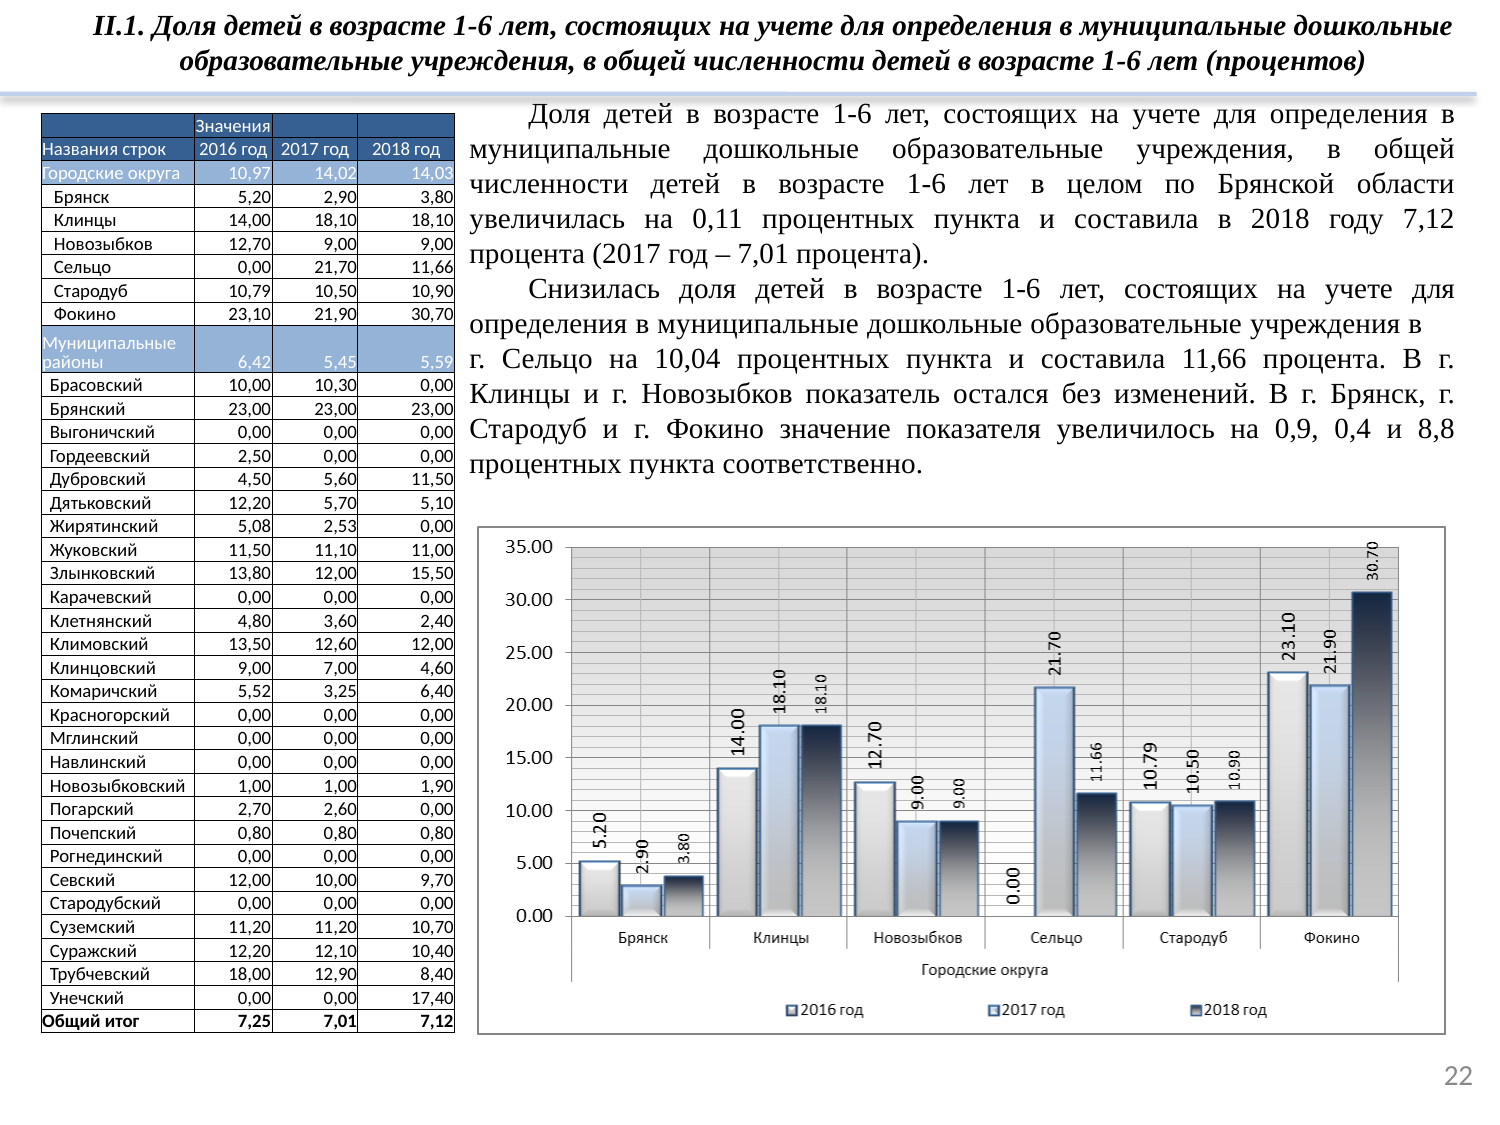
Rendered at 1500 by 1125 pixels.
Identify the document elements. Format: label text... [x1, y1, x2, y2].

table_cell Трубчевский [42, 962, 194, 985]
table_cell 0,00 [358, 585, 454, 608]
table_cell 10,40 [358, 939, 454, 961]
table_cell 9,00 [195, 656, 272, 679]
table_cell 0,00 [358, 420, 454, 443]
table_cell 0,00 [358, 373, 454, 396]
table_cell 10,97 [195, 161, 272, 184]
table_cell 7,00 [273, 656, 357, 679]
table_cell 2,90 [273, 185, 357, 207]
table_cell 18,10 [358, 208, 454, 231]
table_cell 12,60 [273, 633, 357, 655]
table_cell 0,00 [195, 585, 272, 608]
table_cell 9,00 [358, 232, 454, 254]
table_cell 5,59 [358, 326, 454, 372]
table_cell 5,20 [195, 185, 272, 207]
table_cell 11,50 [195, 538, 272, 561]
table_cell 0,00 [195, 703, 272, 726]
table_cell 0,00 [273, 727, 357, 749]
table_cell 0,00 [195, 750, 272, 773]
table_cell 7,25 [195, 1010, 272, 1032]
table_cell Названия строк [42, 138, 194, 160]
table_cell Дятьковский [42, 491, 194, 514]
table_cell Брянск [42, 185, 194, 207]
table_cell 5,45 [273, 326, 357, 372]
text_box Доля детей в возрасте 1-6 лет, состоящих на учете для определения в муниципальные дошкольные образовательные учреждения, в общей численности детей в возрасте 1-6 лет в целом по Брянской области увеличилась на 0,11 процентных пункта и составила в 2018 году 7,12 процента (2017 год – 7,01 процента). Снизилась доля детей в возрасте 1-6 лет, состоящих на учете для определения в муниципальные дошкольные образовательные учреждения в г. Сельцо на 10,04 процентных пункта и составила 11,66 процента. В г. Клинцы и г. Новозыбков показатель остался без изменений. В г. Брянск, г. Стародуб и г. Фокино значение показателя увеличилось на 0,9, 0,4 и 8,8 процентных пункта соответственно. [454, 102, 1471, 487]
table_header [42, 114, 194, 137]
table_cell Комаричский [42, 680, 194, 702]
table_cell 7,12 [358, 1010, 454, 1032]
table_cell 18,10 [273, 208, 357, 231]
table_cell 4,60 [358, 656, 454, 679]
table_cell Суражский [42, 939, 194, 961]
table_cell Севский [42, 868, 194, 891]
table_cell Новозыбковский [42, 774, 194, 796]
table_cell 11,20 [195, 915, 272, 938]
table_cell 10,90 [358, 279, 454, 302]
table_cell 14,02 [273, 161, 357, 184]
table_cell 11,50 [358, 468, 454, 490]
table_cell 0,00 [358, 444, 454, 467]
table_cell 0,00 [195, 420, 272, 443]
table_cell 13,50 [195, 633, 272, 655]
table_header [358, 114, 454, 137]
table_cell 0,00 [195, 727, 272, 749]
table_cell Выгоничский [42, 420, 194, 443]
table_cell Злынковский [42, 562, 194, 584]
table_cell 4,80 [195, 609, 272, 632]
table_cell 10,79 [195, 279, 272, 302]
table_cell Суземский [42, 915, 194, 938]
table_cell Городские округа [42, 161, 194, 184]
table_cell Брянский [42, 397, 194, 419]
table_cell 0,80 [358, 821, 454, 844]
table_cell 0,00 [273, 703, 357, 726]
table_cell 1,90 [358, 774, 454, 796]
table_cell Стародубский [42, 892, 194, 914]
table_cell 23,00 [273, 397, 357, 419]
table_cell 2017 год [273, 138, 357, 160]
table_cell 21,70 [273, 255, 357, 278]
table_cell 14,03 [358, 161, 454, 184]
table_cell Клетнянский [42, 609, 194, 632]
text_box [469, 518, 1453, 1043]
table_cell 0,00 [358, 515, 454, 537]
table_cell 3,60 [273, 609, 357, 632]
table_cell Унечский [42, 986, 194, 1009]
table_cell 5,70 [273, 491, 357, 514]
table_cell 10,30 [273, 373, 357, 396]
table_cell 0,00 [358, 727, 454, 749]
table_cell 2,50 [195, 444, 272, 467]
table_cell 0,00 [195, 892, 272, 914]
table_cell Почепский [42, 821, 194, 844]
table_cell 11,66 [358, 255, 454, 278]
table_cell 2,53 [273, 515, 357, 537]
table_cell 3,80 [358, 185, 454, 207]
table_cell 30,70 [358, 303, 454, 325]
table_cell 5,08 [195, 515, 272, 537]
table_cell 12,00 [358, 633, 454, 655]
table_cell 23,00 [195, 397, 272, 419]
table_cell Климовский [42, 633, 194, 655]
table_cell Стародуб [42, 279, 194, 302]
table_cell 0,00 [195, 986, 272, 1009]
table_cell Клинцовский [42, 656, 194, 679]
table_cell Клинцы [42, 208, 194, 231]
table_cell 12,10 [273, 939, 357, 961]
table_cell Гордеевский [42, 444, 194, 467]
table_cell 10,00 [273, 868, 357, 891]
table_cell 0,00 [358, 892, 454, 914]
table_cell 3,25 [273, 680, 357, 702]
table_cell 0,00 [195, 845, 272, 867]
table_cell 5,10 [358, 491, 454, 514]
table_cell 0,00 [358, 845, 454, 867]
table_cell Фокино [42, 303, 194, 325]
table_cell 10,00 [195, 373, 272, 396]
table_cell 12,90 [273, 962, 357, 985]
table_cell 1,00 [273, 774, 357, 796]
table_cell Жуковский [42, 538, 194, 561]
table_cell Погарский [42, 797, 194, 820]
table_cell Карачевский [42, 585, 194, 608]
table_cell 12,00 [195, 868, 272, 891]
table_cell 13,80 [195, 562, 272, 584]
table_cell 0,00 [273, 444, 357, 467]
table_cell 10,50 [273, 279, 357, 302]
table_cell 0,00 [273, 750, 357, 773]
table_cell 1,00 [195, 774, 272, 796]
table_cell 0,00 [358, 797, 454, 820]
table_cell 2,40 [358, 609, 454, 632]
table_cell 6,42 [195, 326, 272, 372]
table_cell 2018 год [358, 138, 454, 160]
table_cell 17,40 [358, 986, 454, 1009]
table_cell 12,20 [195, 939, 272, 961]
table_cell Жирятинский [42, 515, 194, 537]
table_cell Муниципальные районы [42, 326, 194, 372]
table_cell 12,00 [273, 562, 357, 584]
table_cell 23,10 [195, 303, 272, 325]
table_cell 11,20 [273, 915, 357, 938]
table_cell 21,90 [273, 303, 357, 325]
table_cell 6,40 [358, 680, 454, 702]
table_cell Сельцо [42, 255, 194, 278]
text_box 22 [1399, 1034, 1488, 1113]
table_cell Мглинский [42, 727, 194, 749]
table_cell 2,70 [195, 797, 272, 820]
table_cell 0,80 [195, 821, 272, 844]
table_cell 15,50 [358, 562, 454, 584]
table_cell 5,60 [273, 468, 357, 490]
table_cell 0,00 [358, 750, 454, 773]
table_cell 14,00 [195, 208, 272, 231]
table_cell Брасовский [42, 373, 194, 396]
table_cell Навлинский [42, 750, 194, 773]
text_box II.1. Доля детей в возрасте 1-6 лет, состоящих на учете для определения в муниципальные дошкольные образовательные учреждения, в общей численности детей в возрасте 1-6 лет (процентов) [52, 0, 1494, 84]
table_cell Новозыбков [42, 232, 194, 254]
table_cell Красногорский [42, 703, 194, 726]
table_cell 4,50 [195, 468, 272, 490]
table_cell 12,70 [195, 232, 272, 254]
table_header Значения [195, 114, 272, 137]
table_cell 0,00 [273, 585, 357, 608]
table_cell 0,00 [273, 986, 357, 1009]
table_cell 11,00 [358, 538, 454, 561]
table_cell 9,00 [273, 232, 357, 254]
table_cell 11,10 [273, 538, 357, 561]
table_cell 0,00 [273, 420, 357, 443]
table_cell Дубровский [42, 468, 194, 490]
table_cell 7,01 [273, 1010, 357, 1032]
table_cell 2,60 [273, 797, 357, 820]
table_cell Общий итог [42, 1010, 194, 1032]
table_cell 2016 год [195, 138, 272, 160]
table_cell 18,00 [195, 962, 272, 985]
table_cell 12,20 [195, 491, 272, 514]
table_cell 23,00 [358, 397, 454, 419]
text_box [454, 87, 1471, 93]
table_header [273, 114, 357, 137]
table_cell 0,00 [195, 255, 272, 278]
table_cell 5,52 [195, 680, 272, 702]
table_cell 9,70 [358, 868, 454, 891]
table_cell 0,00 [273, 845, 357, 867]
table_cell 0,80 [273, 821, 357, 844]
table_cell Рогнединский [42, 845, 194, 867]
table_cell 8,40 [358, 962, 454, 985]
table_cell 0,00 [273, 892, 357, 914]
table_cell 10,70 [358, 915, 454, 938]
table_cell 0,00 [358, 703, 454, 726]
